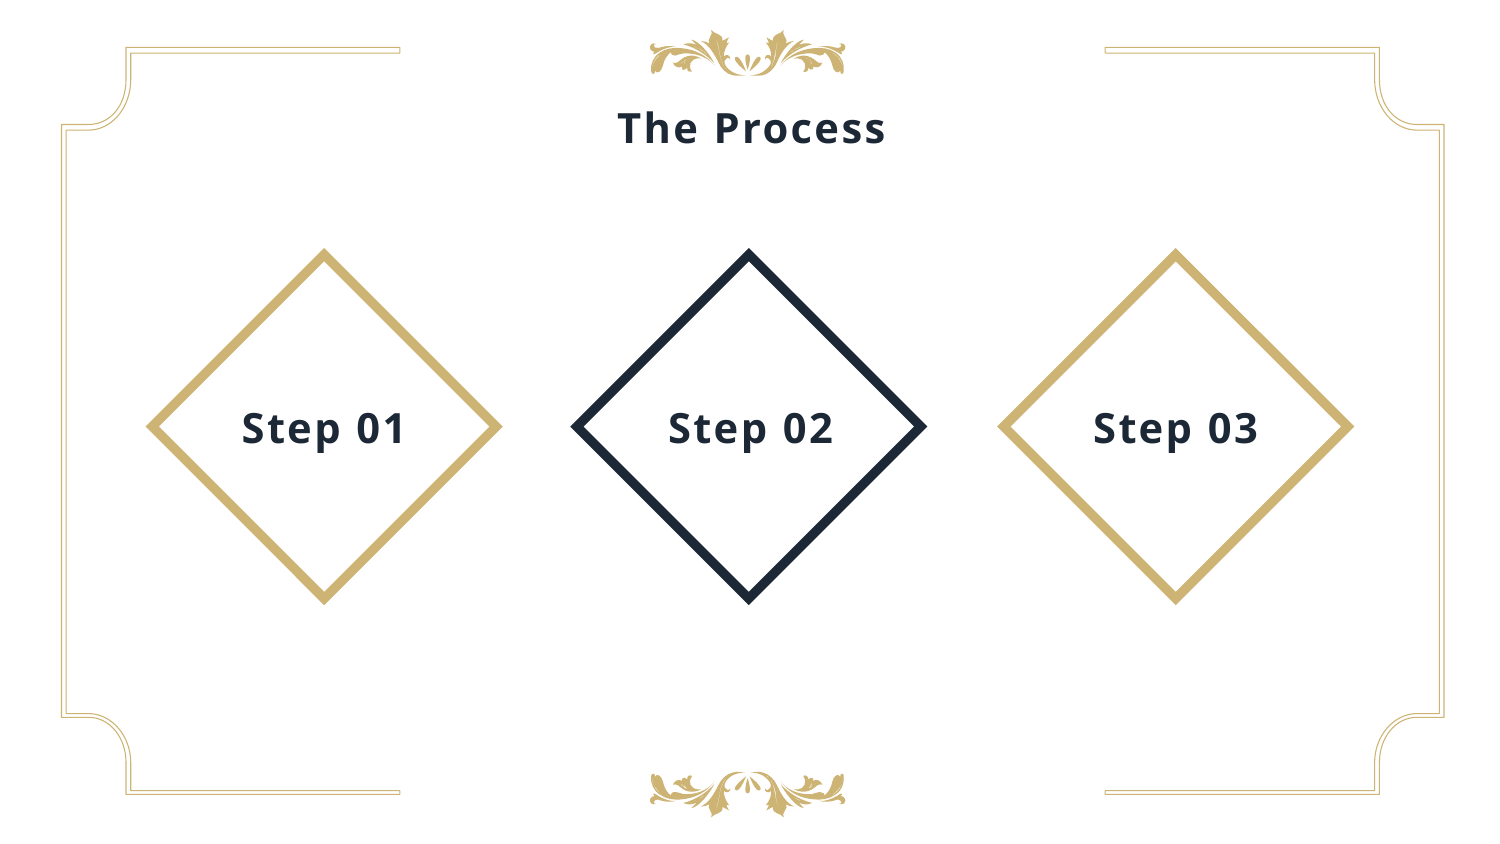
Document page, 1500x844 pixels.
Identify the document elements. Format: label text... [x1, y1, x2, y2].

text_box The Process [602, 94, 901, 159]
text_box [1002, 253, 1350, 600]
text_box [575, 253, 923, 600]
text_box [150, 253, 498, 600]
text_box Step 02 [653, 394, 849, 460]
